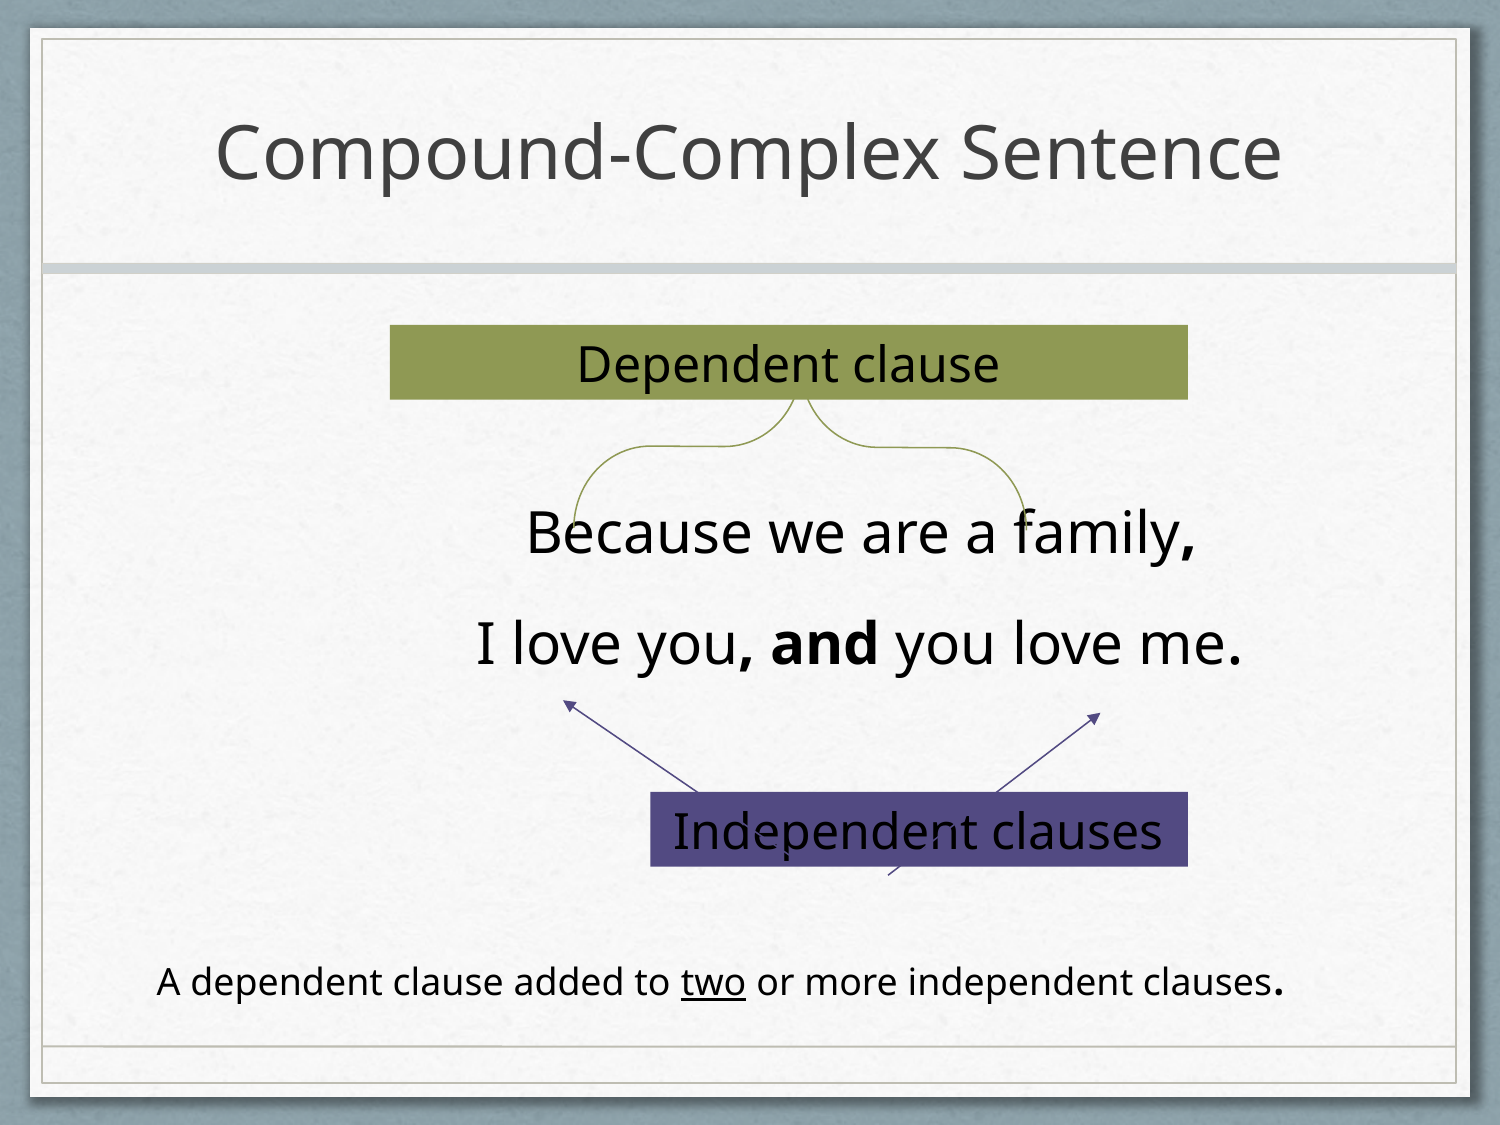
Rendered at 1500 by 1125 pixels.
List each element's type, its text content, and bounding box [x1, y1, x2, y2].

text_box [342, 324, 1259, 488]
text_box Because we are a family, I love you, and you love me. [287, 487, 1450, 686]
text_box A dependent clause added to two or more independent clauses. [141, 937, 1406, 1013]
picture [30, 28, 1470, 1097]
title Compound-Complex Sentence [94, 50, 1406, 250]
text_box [562, 699, 1189, 876]
